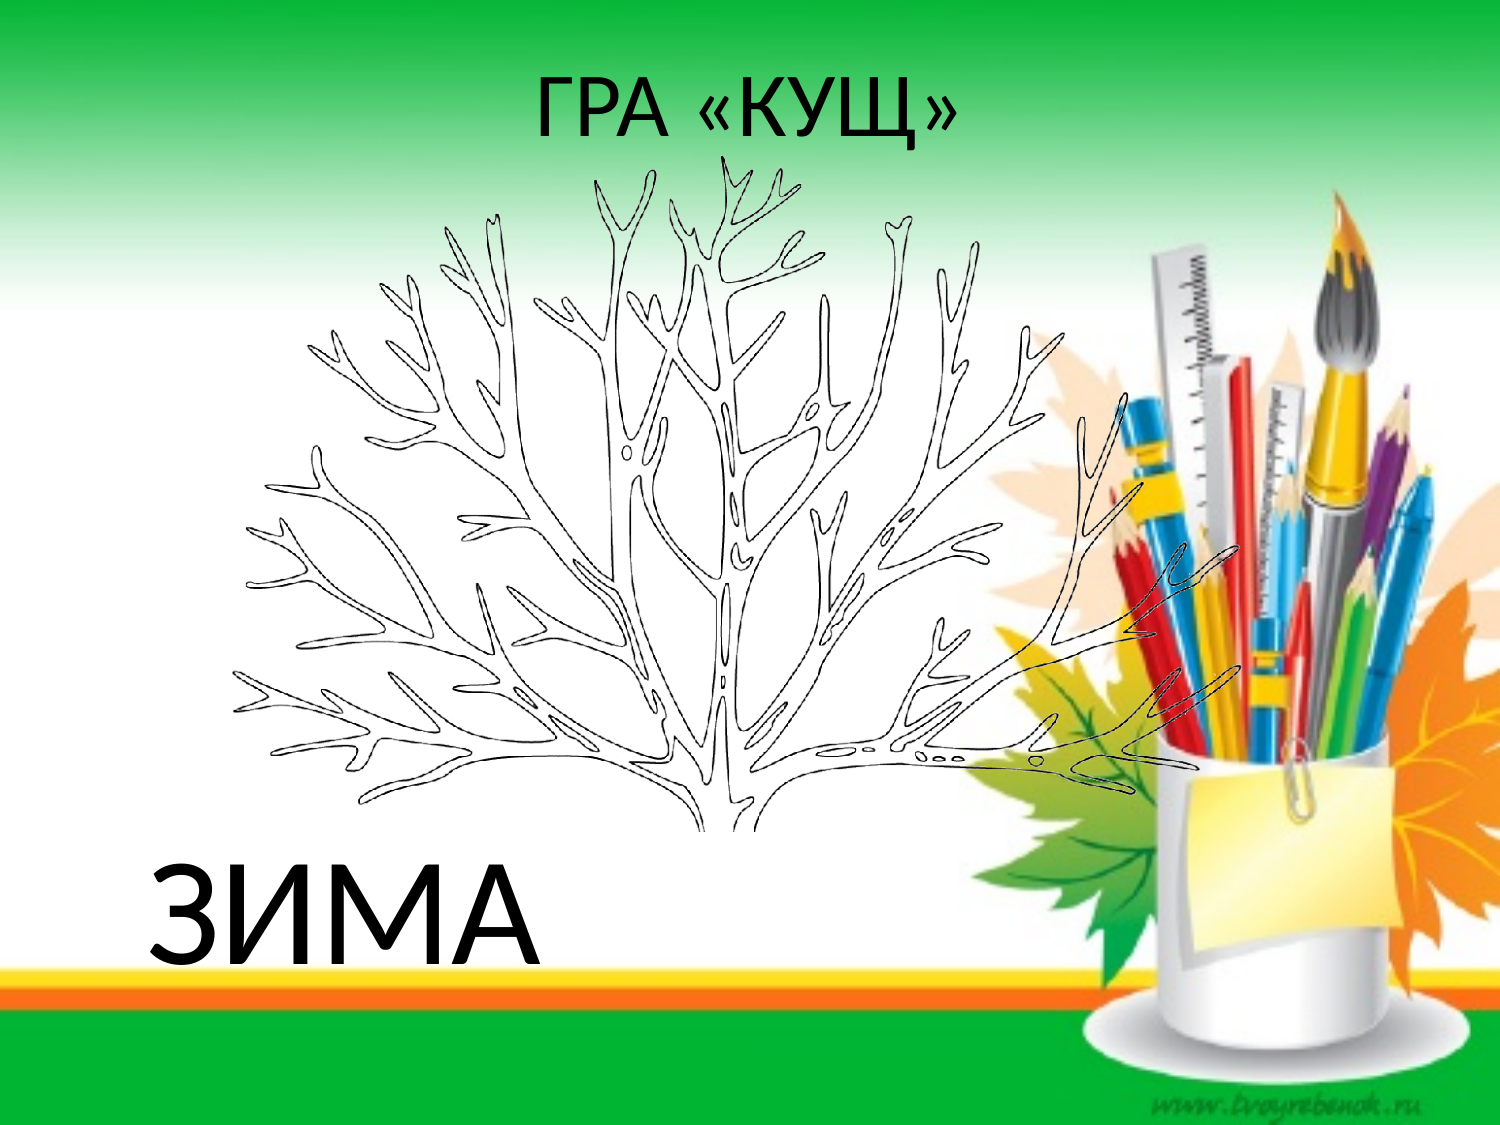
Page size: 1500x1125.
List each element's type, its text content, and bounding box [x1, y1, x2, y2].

picture [0, 0, 1500, 1125]
title ГРА «КУЩ» [75, 23, 1425, 176]
list ЗИМА [75, 262, 1425, 1005]
